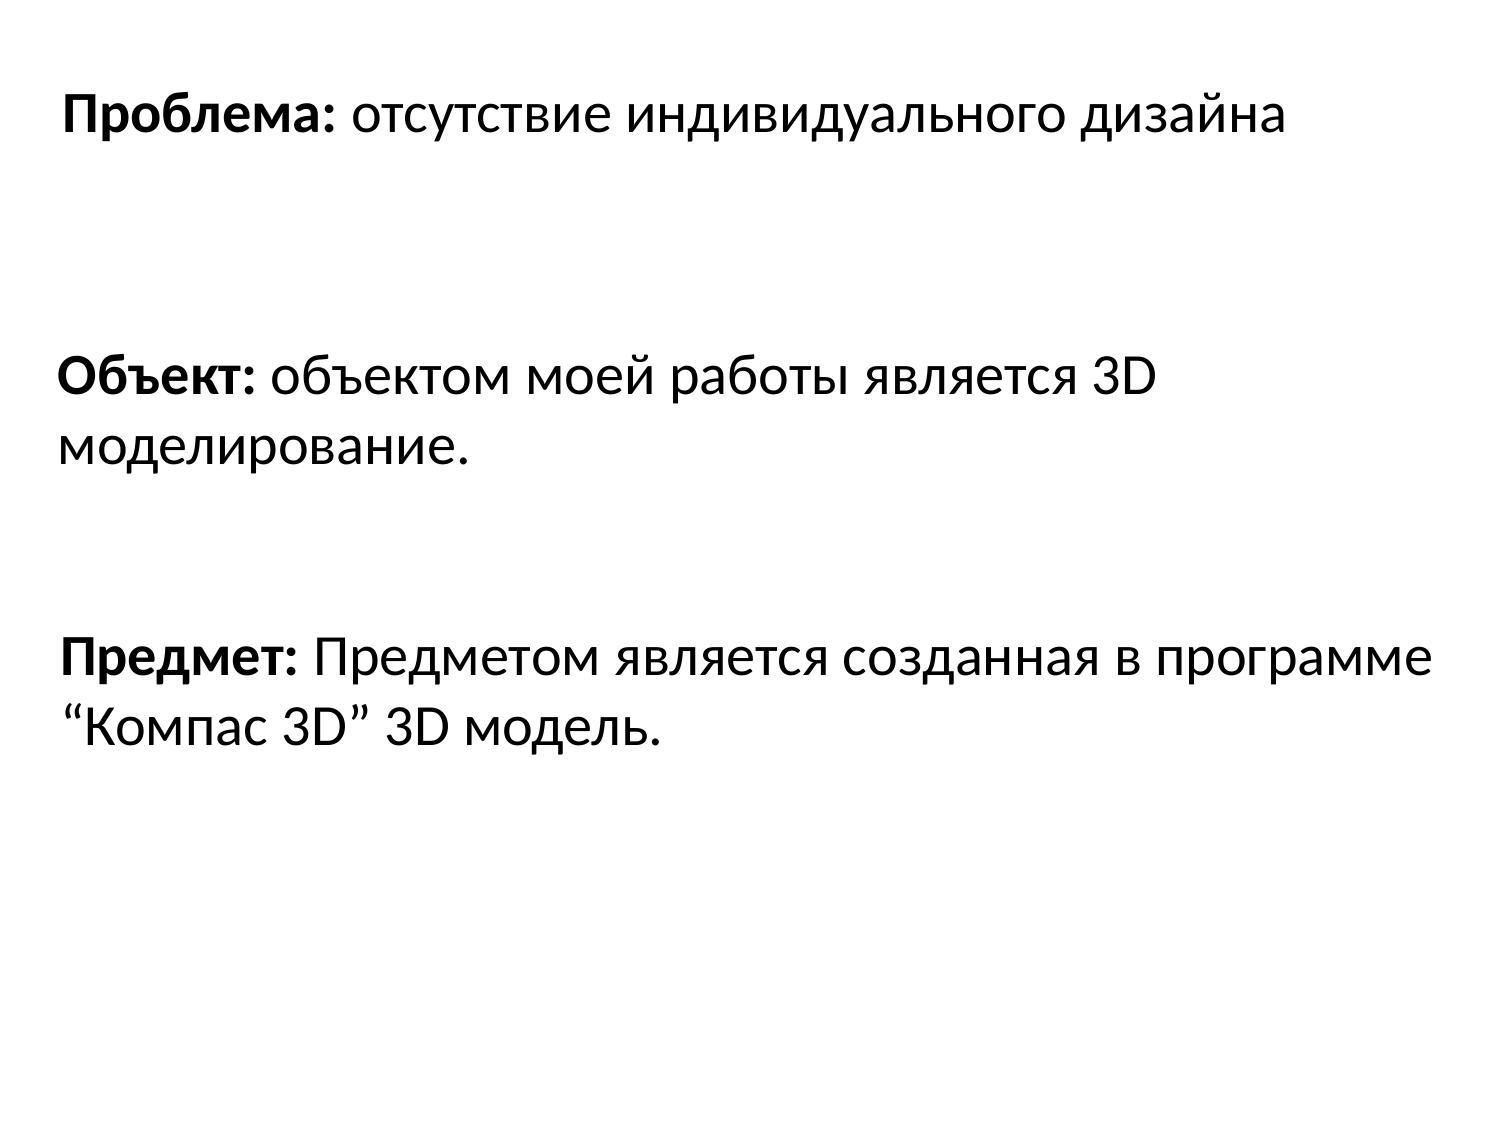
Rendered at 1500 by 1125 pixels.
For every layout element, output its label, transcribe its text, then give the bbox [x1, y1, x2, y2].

text_box Предмет: Предметом является созданная в программе “Компас 3D” 3D модель. [45, 609, 1500, 835]
text_box Объект: объектом моей работы является 3D моделирование. [43, 328, 1498, 554]
text_box Проблема: отсутствие индивидуального дизайна [47, 66, 1303, 152]
